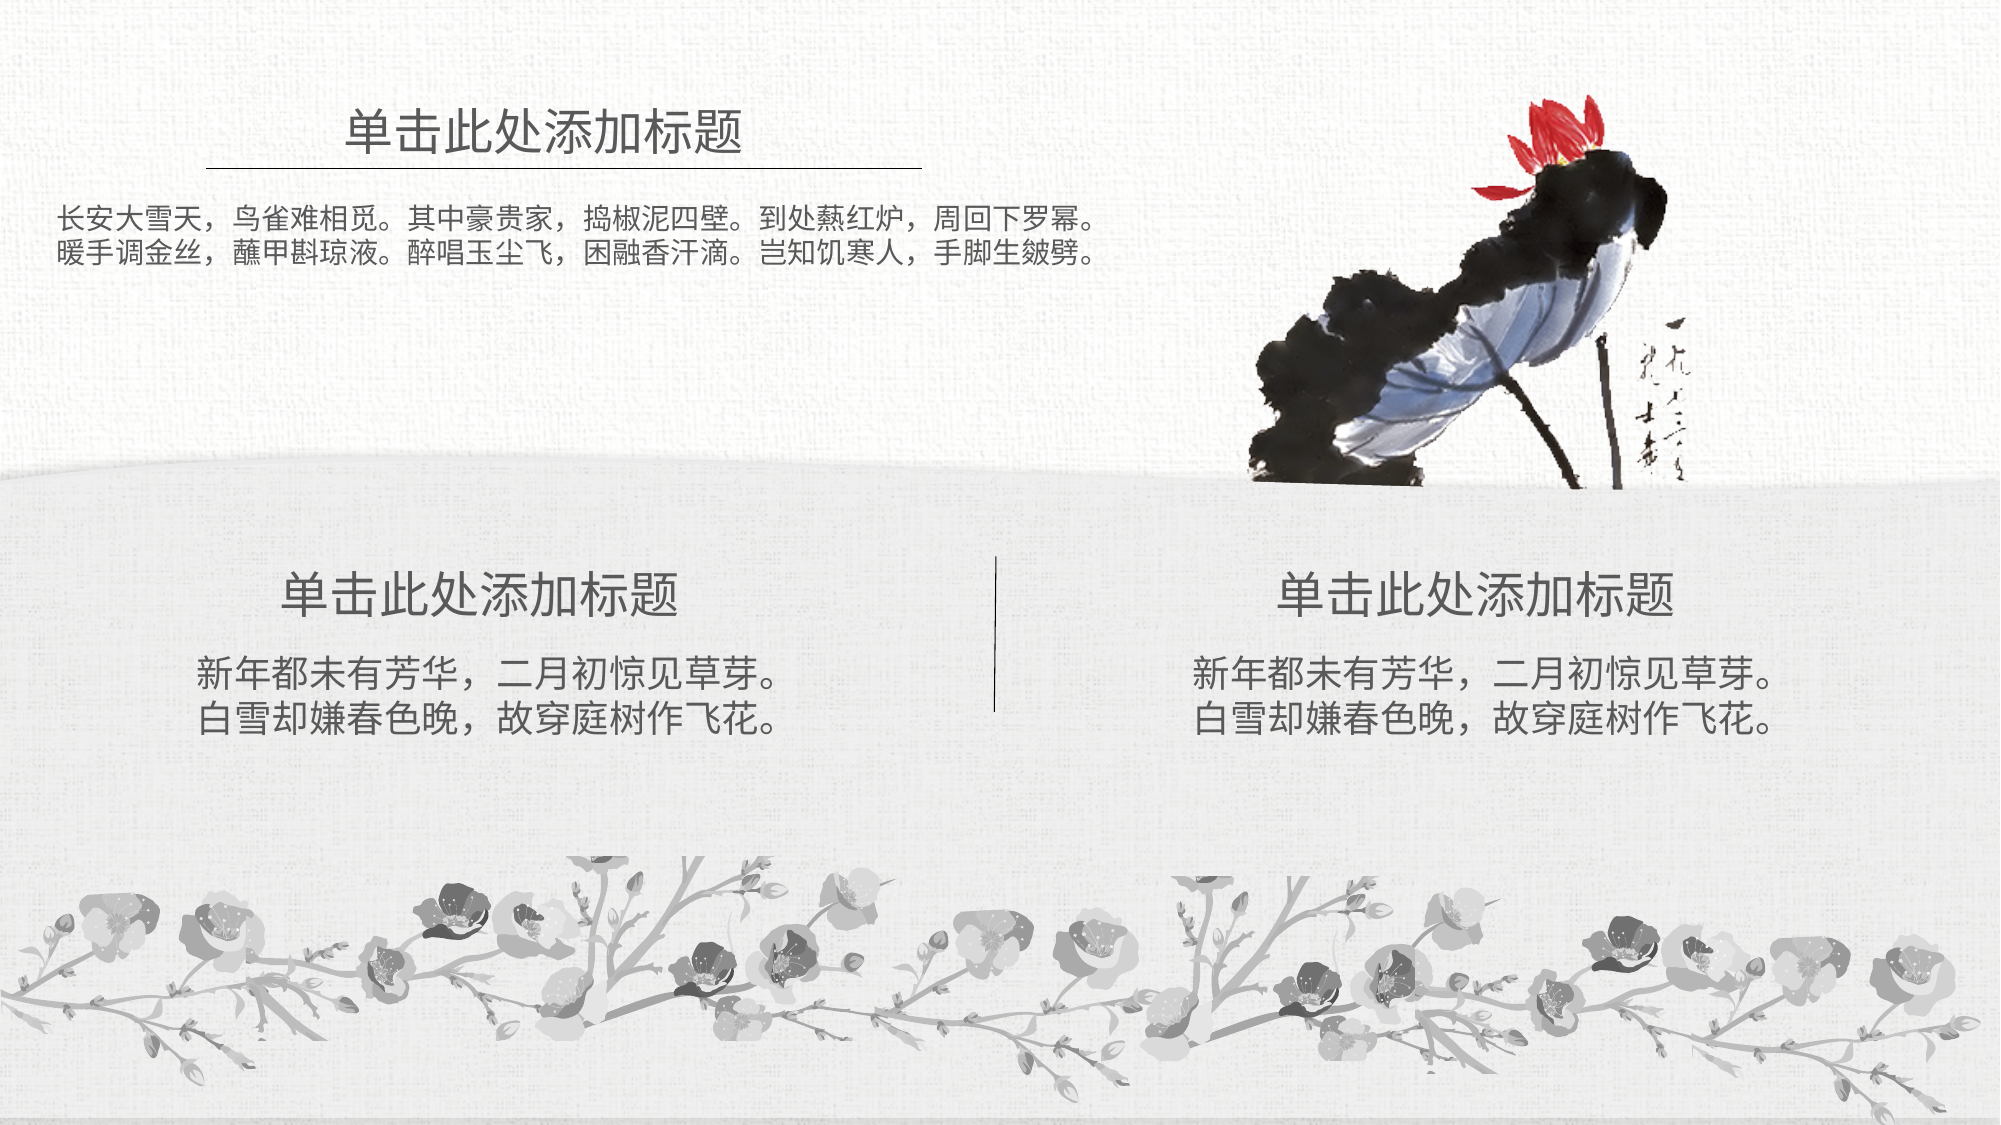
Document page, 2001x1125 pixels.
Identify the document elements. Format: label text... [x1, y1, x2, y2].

text_box 长安大雪天，鸟雀难相觅。其中豪贵家，捣椒泥四壁。到处爇红炉，周回下罗幂。 暖手调金丝，蘸甲斟琼液。醉唱玉尘飞，困融香汗滴。岂知饥寒人，手脚生皴劈。 [41, 192, 1146, 278]
text_box 单击此处添加标题 [328, 93, 891, 168]
picture [332, 779, 927, 1125]
picture [60, 824, 264, 1125]
picture [1174, 18, 1801, 456]
picture [934, 812, 1677, 1125]
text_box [0, 456, 2000, 1125]
picture [1751, 868, 1955, 1125]
